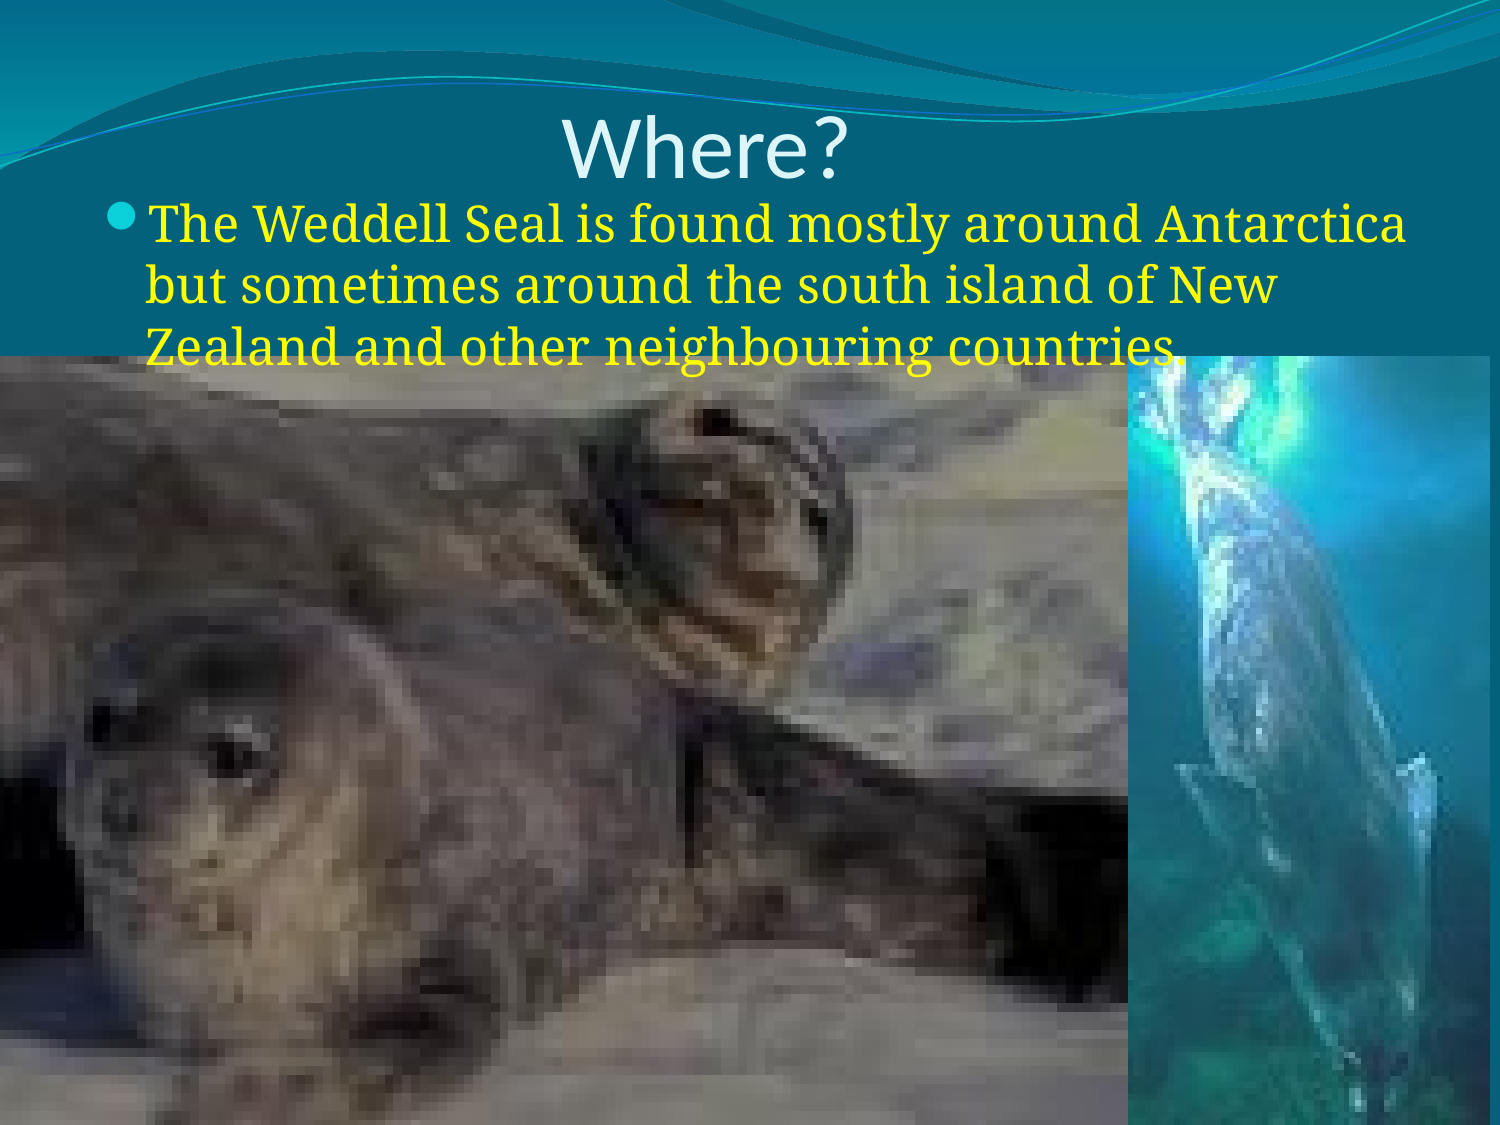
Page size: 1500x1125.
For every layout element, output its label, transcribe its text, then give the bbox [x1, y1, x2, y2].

title Where? [561, 78, 894, 184]
picture [0, 356, 1489, 1125]
list The Weddell Seal is found mostly around Antarctica but sometimes around the south island of New Zealand and other neighbouring countries. [88, 184, 1439, 355]
